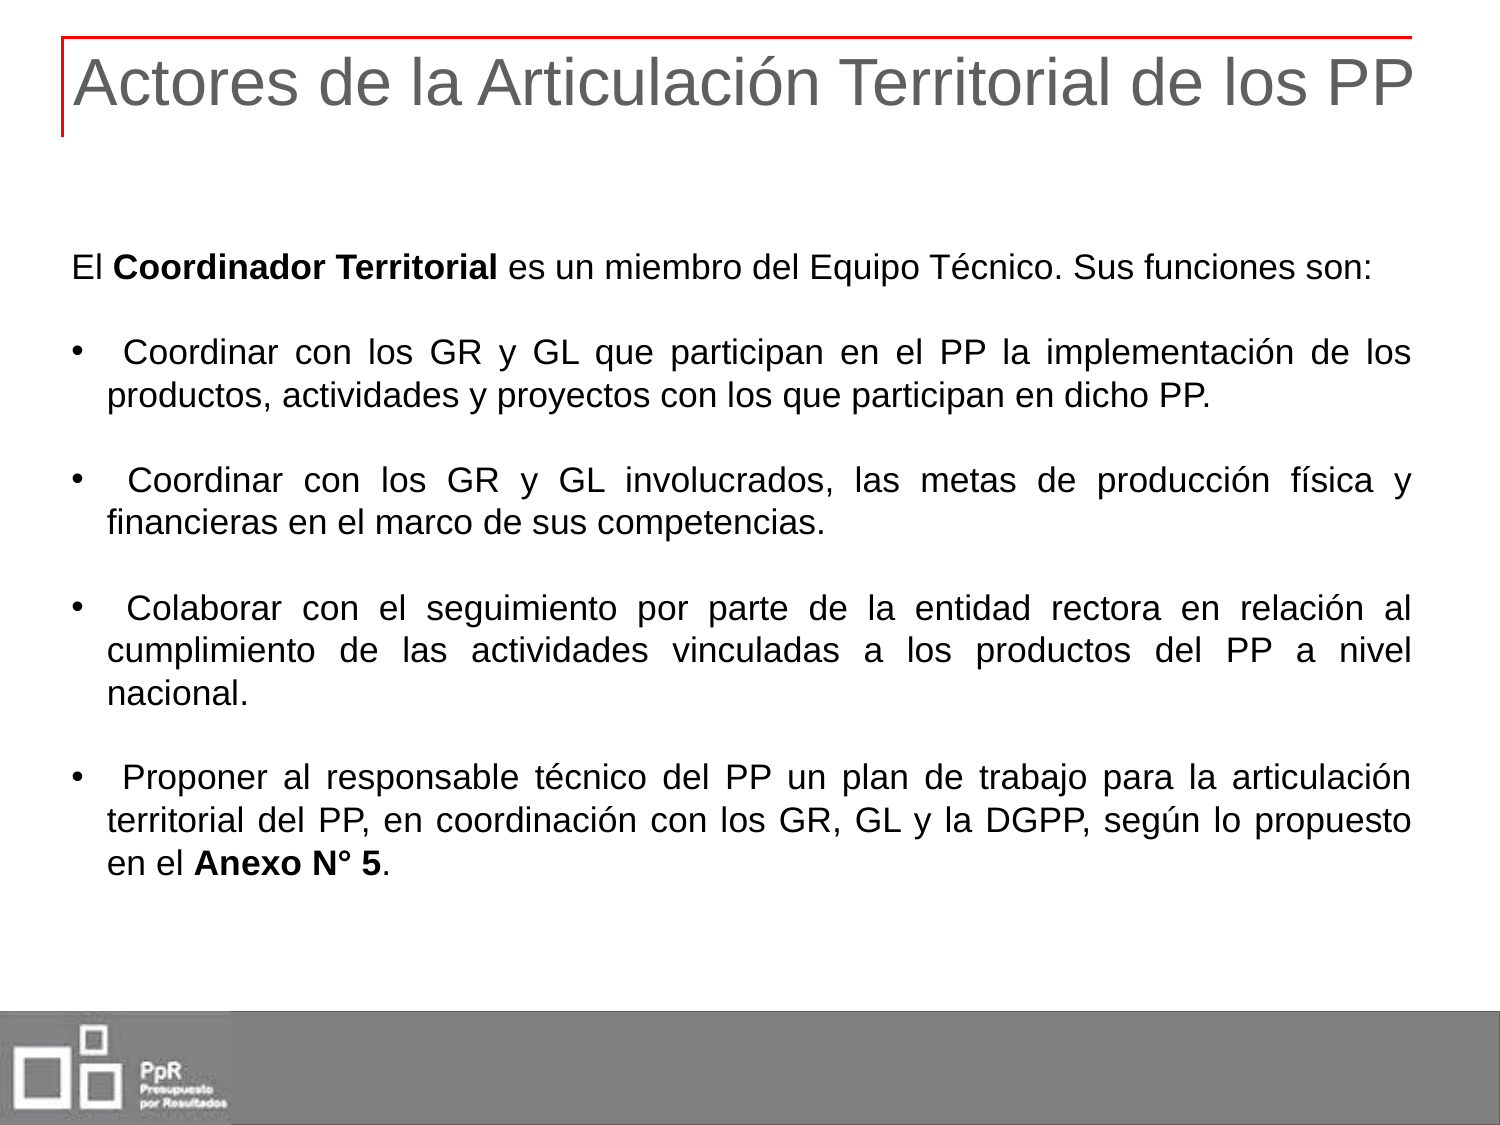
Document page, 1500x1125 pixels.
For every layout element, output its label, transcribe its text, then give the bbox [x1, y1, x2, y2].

picture [0, 1011, 231, 1125]
text_box El Coordinador Territorial es un miembro del Equipo Técnico. Sus funciones son: Coordinar con los GR y GL que participan en el PP la implementación de los productos, actividades y proyectos con los que participan en dicho PP. Coordinar con los GR y GL involucrados, las metas de producción física y financieras en el marco de sus competencias. Colaborar con el seguimiento por parte de la entidad rectora en relación al cumplimiento de las actividades vinculadas a los productos del PP a nivel nacional. Proponer al responsable técnico del PP un plan de trabajo para la articulación territorial del PP, en coordinación con los GR, GL y la DGPP, según lo propuesto en el Anexo N° 5. [56, 236, 1428, 890]
title Actores de la Articulación Territorial de los PP [58, 30, 1445, 150]
